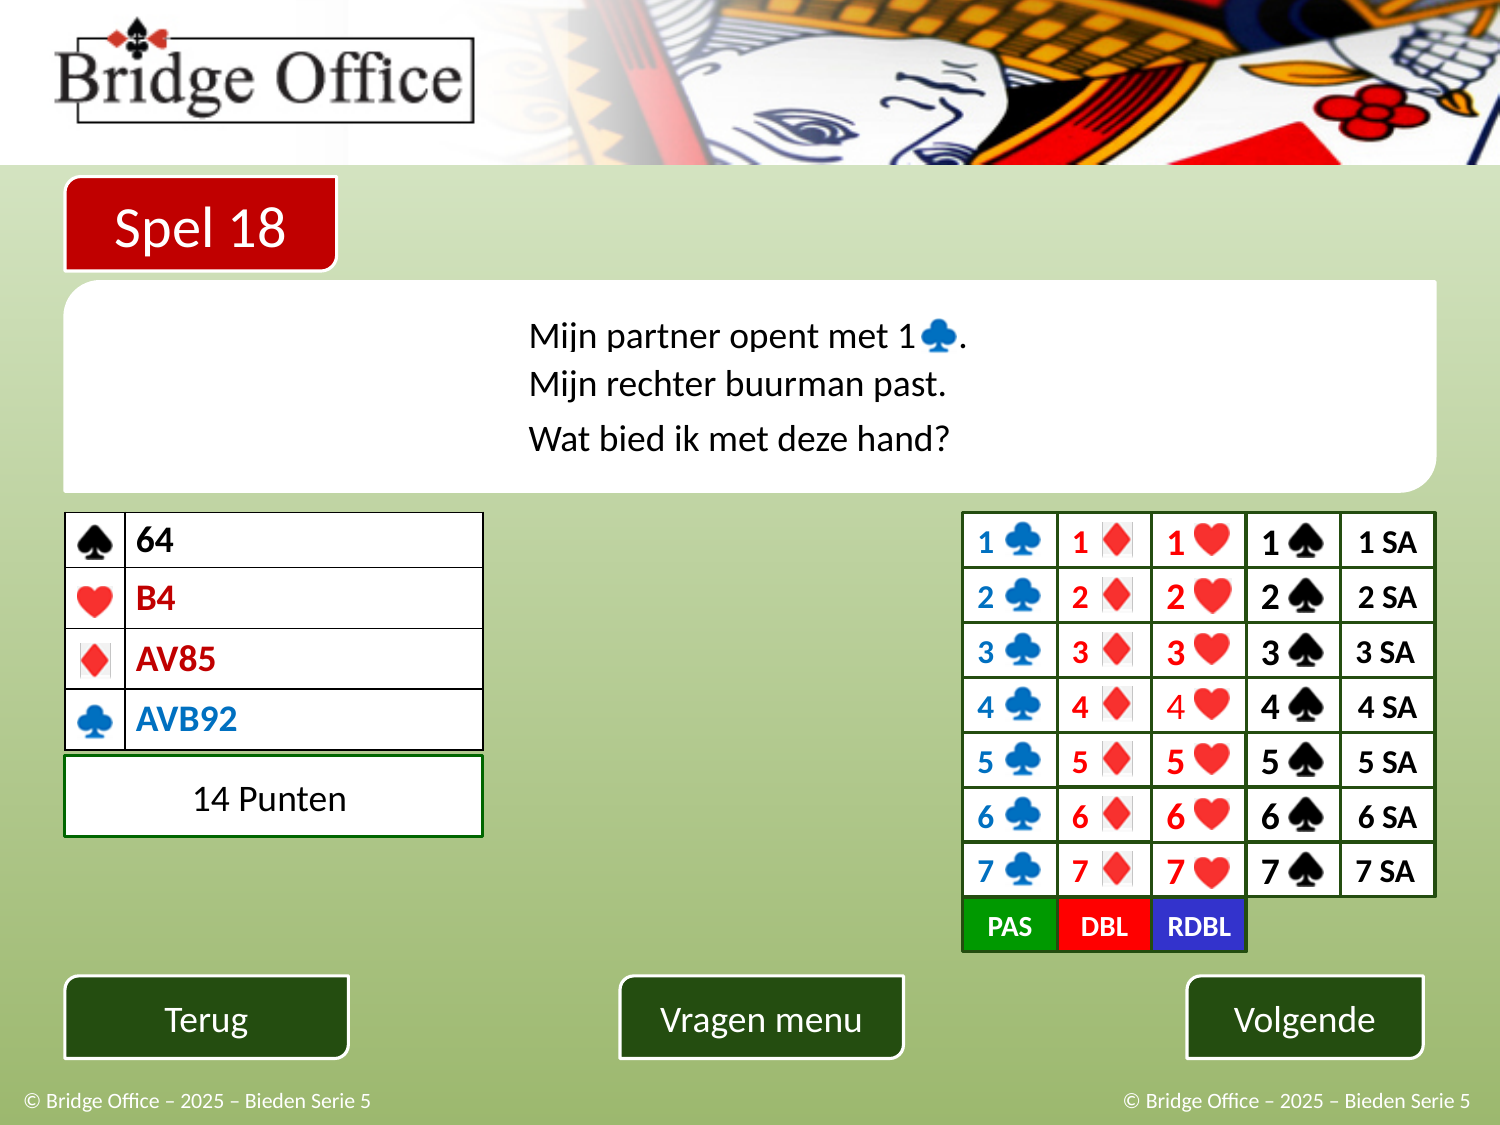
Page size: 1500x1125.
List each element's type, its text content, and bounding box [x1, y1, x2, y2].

picture [1099, 577, 1135, 613]
picture [1193, 857, 1230, 890]
text_box 2 [1153, 569, 1245, 621]
text_box [63, 280, 1437, 493]
picture [1099, 851, 1135, 887]
text_box 1 SA [1342, 511, 1437, 569]
text_box Wat bied ik met deze hand? [513, 406, 987, 467]
text_box 7 [961, 841, 1056, 896]
text_box 3 [1245, 621, 1339, 676]
text_box 2 [961, 569, 1056, 621]
text_box 3 [1056, 621, 1150, 676]
picture [1099, 522, 1135, 558]
picture [1004, 576, 1041, 613]
picture [1193, 578, 1232, 614]
text_box 5 [1153, 734, 1248, 786]
text_box 4 [1245, 676, 1339, 734]
text_box 1 [961, 511, 1059, 569]
table_header [66, 513, 124, 567]
text_box 7 SA [1339, 844, 1437, 898]
table_cell [66, 629, 124, 688]
text_box 4 [1150, 676, 1245, 734]
picture [1004, 796, 1041, 833]
text_box RDBL [1153, 898, 1248, 953]
text_box 6 [1245, 786, 1339, 841]
picture [77, 703, 114, 740]
picture [1099, 741, 1135, 778]
picture [0, 0, 1500, 166]
table_cell B4 [126, 568, 482, 628]
text_box 6 [1150, 786, 1245, 841]
picture [1193, 743, 1230, 776]
text_box 4 [1059, 676, 1150, 734]
text_box 4 SA [1339, 676, 1437, 734]
table_cell [66, 568, 124, 628]
text_box Mijn partner opent met 1 . [513, 303, 1022, 364]
text_box 6 [1056, 786, 1150, 841]
text_box 7 [1245, 841, 1339, 898]
text_box DBL [1059, 898, 1153, 953]
text_box Terug [63, 974, 350, 1061]
picture [1004, 851, 1041, 887]
picture [920, 318, 957, 354]
picture [1099, 796, 1135, 833]
picture [1099, 631, 1135, 668]
text_box 6 [961, 786, 1056, 841]
text_box Spel 18 [63, 178, 339, 273]
text_box 2 [1245, 569, 1339, 621]
picture [1193, 798, 1230, 830]
table_cell AV85 [126, 629, 482, 688]
table_cell AVB92 [126, 690, 482, 749]
picture [1288, 576, 1324, 613]
picture [1099, 686, 1135, 723]
picture [1193, 688, 1230, 721]
text_box 1 [1059, 511, 1153, 569]
text_box 5 [961, 734, 1059, 786]
text_box 5 SA [1339, 734, 1437, 786]
picture [1004, 631, 1041, 668]
picture [1288, 741, 1324, 778]
text_box 2 SA [1339, 569, 1437, 621]
picture [1288, 631, 1324, 668]
text_box 7 [1056, 841, 1150, 898]
picture [1193, 523, 1230, 556]
text_box 3 [961, 621, 1056, 676]
picture [1288, 686, 1324, 723]
picture [1288, 796, 1324, 832]
picture [1194, 633, 1230, 666]
picture [1288, 521, 1325, 558]
text_box Vragen menu [618, 974, 906, 1061]
text_box 4 [961, 676, 1059, 734]
text_box 5 [1059, 734, 1153, 786]
picture [1004, 521, 1041, 558]
text_box 2 [1056, 569, 1153, 621]
text_box 1 [1153, 511, 1245, 569]
text_box Mijn rechter buurman past. [513, 352, 987, 406]
text_box 6 SA [1339, 786, 1437, 844]
picture [1004, 686, 1041, 723]
text_box 5 [1248, 734, 1339, 786]
table_header 64 [126, 513, 482, 567]
picture [1288, 851, 1324, 887]
picture [77, 524, 114, 561]
text_box 7 [1150, 841, 1245, 898]
text_box Volgende [1185, 974, 1425, 1061]
text_box © Bridge Office – 2025 – Bieden Serie 5 [1107, 1079, 1500, 1121]
text_box 1 [1245, 511, 1342, 569]
text_box PAS [961, 896, 1059, 953]
text_box © Bridge Office – 2025 – Bieden Serie 5 [8, 1079, 393, 1121]
text_box 14 Punten [63, 754, 484, 838]
table_cell [66, 690, 124, 749]
picture [1004, 741, 1041, 778]
text_box 3 [1150, 621, 1245, 676]
picture [77, 643, 114, 679]
text_box 3 SA [1339, 621, 1437, 676]
picture [77, 585, 114, 618]
